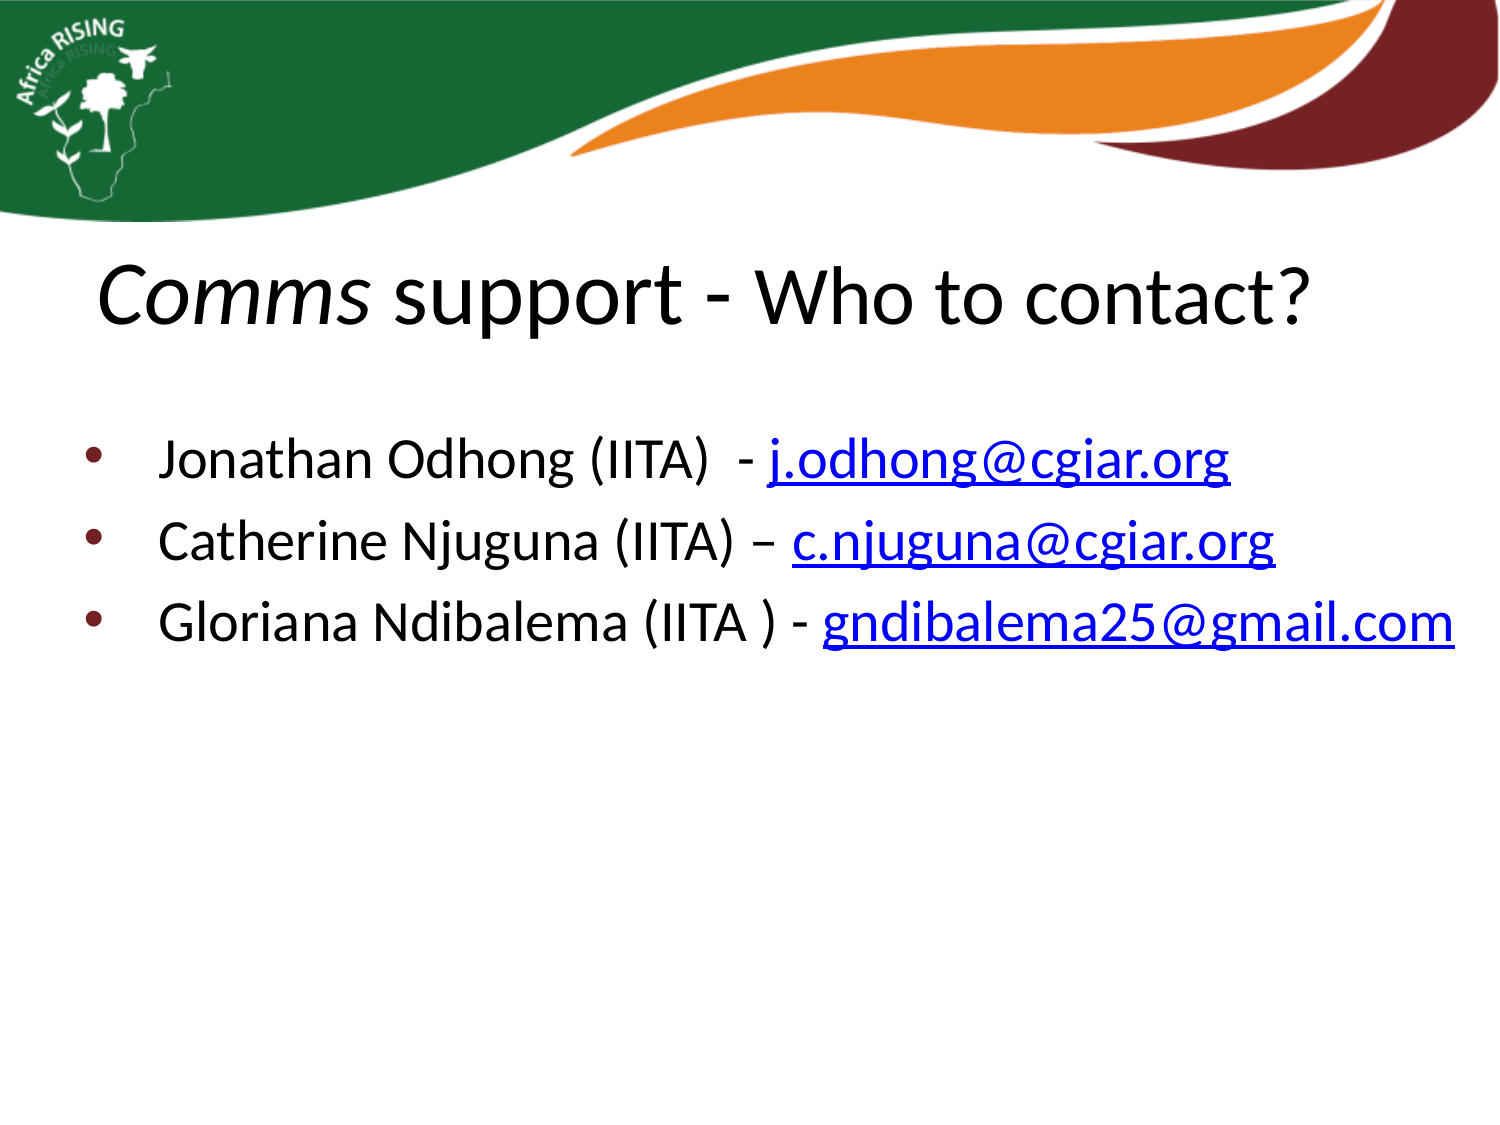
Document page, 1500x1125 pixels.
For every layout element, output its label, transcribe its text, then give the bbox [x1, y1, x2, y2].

text_box Jonathan Odhong (IITA) - j.odhong@cgiar.org Catherine Njuguna (IITA) – c.njuguna@cgiar.org Gloriana Ndibalema (IITA ) - gndibalema25@gmail.com [49, 412, 1475, 1075]
picture [0, 0, 1499, 222]
list Comms support - Who to contact? [62, 224, 1438, 400]
